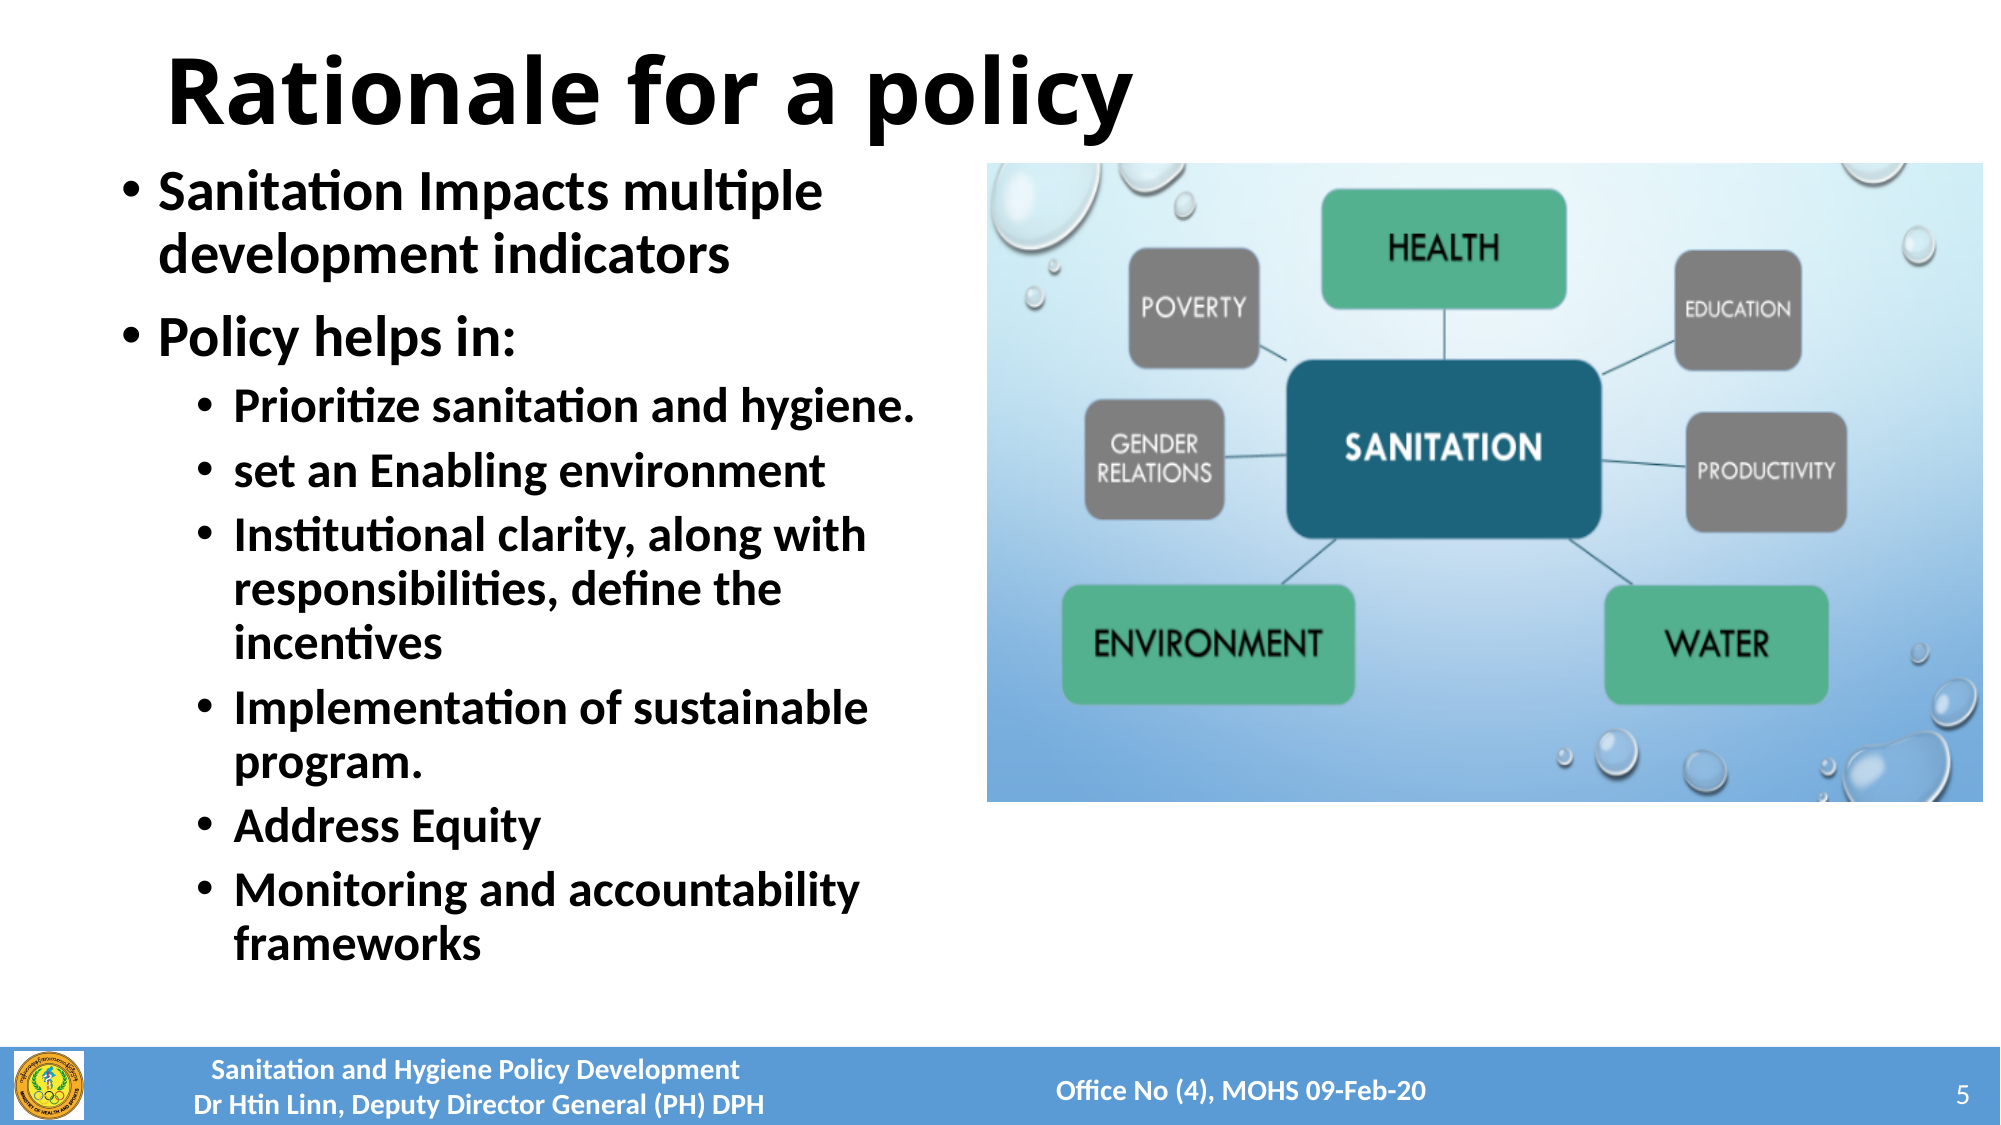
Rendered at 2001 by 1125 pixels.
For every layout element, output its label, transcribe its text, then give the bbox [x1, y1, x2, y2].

picture [14, 1051, 84, 1120]
slide_number 5 [1647, 1070, 1986, 1116]
slide_number Office No (4), MOHS 09-Feb-20 [1041, 1063, 1483, 1116]
title Rationale for a policy [149, 25, 1851, 163]
text_box [0, 1046, 2000, 1125]
list Sanitation Impacts multiple development indicators Policy helps in: Prioritize sanitation and hygiene. set an Enabling environment Institutional clarity, along with responsibilities, define the incentives Implementation of sustainable program. Address Equity Monitoring and accountability frameworks [106, 152, 988, 1046]
footer Sanitation and Hygiene Policy Development Dr Htin Linn, Deputy Director General (PH) DPH [97, 1051, 862, 1120]
picture [987, 163, 1983, 802]
